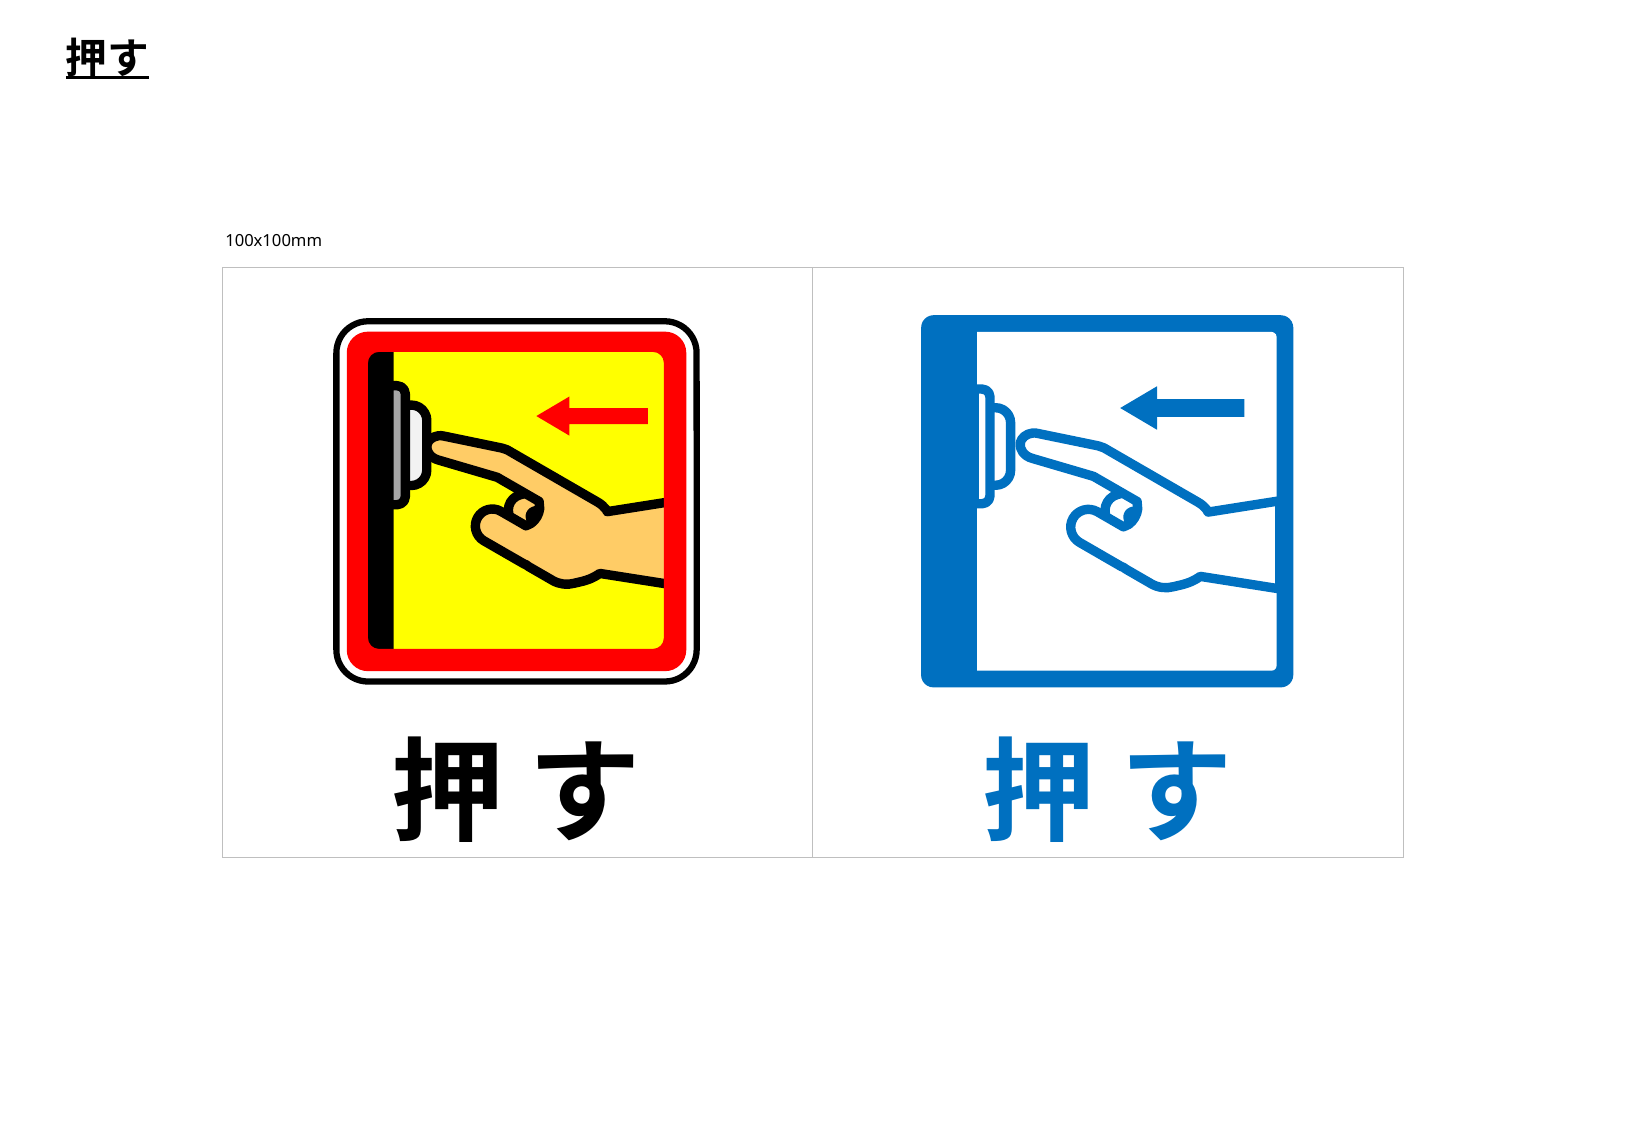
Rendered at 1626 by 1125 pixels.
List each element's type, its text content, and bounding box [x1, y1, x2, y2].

text_box 押 す [967, 712, 1248, 863]
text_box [921, 315, 1294, 688]
text_box 100x100mm [225, 229, 323, 250]
text_box 押す [51, 24, 165, 89]
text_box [336, 321, 697, 682]
text_box [221, 266, 811, 859]
text_box 押 す [376, 712, 657, 863]
text_box [811, 266, 1404, 859]
